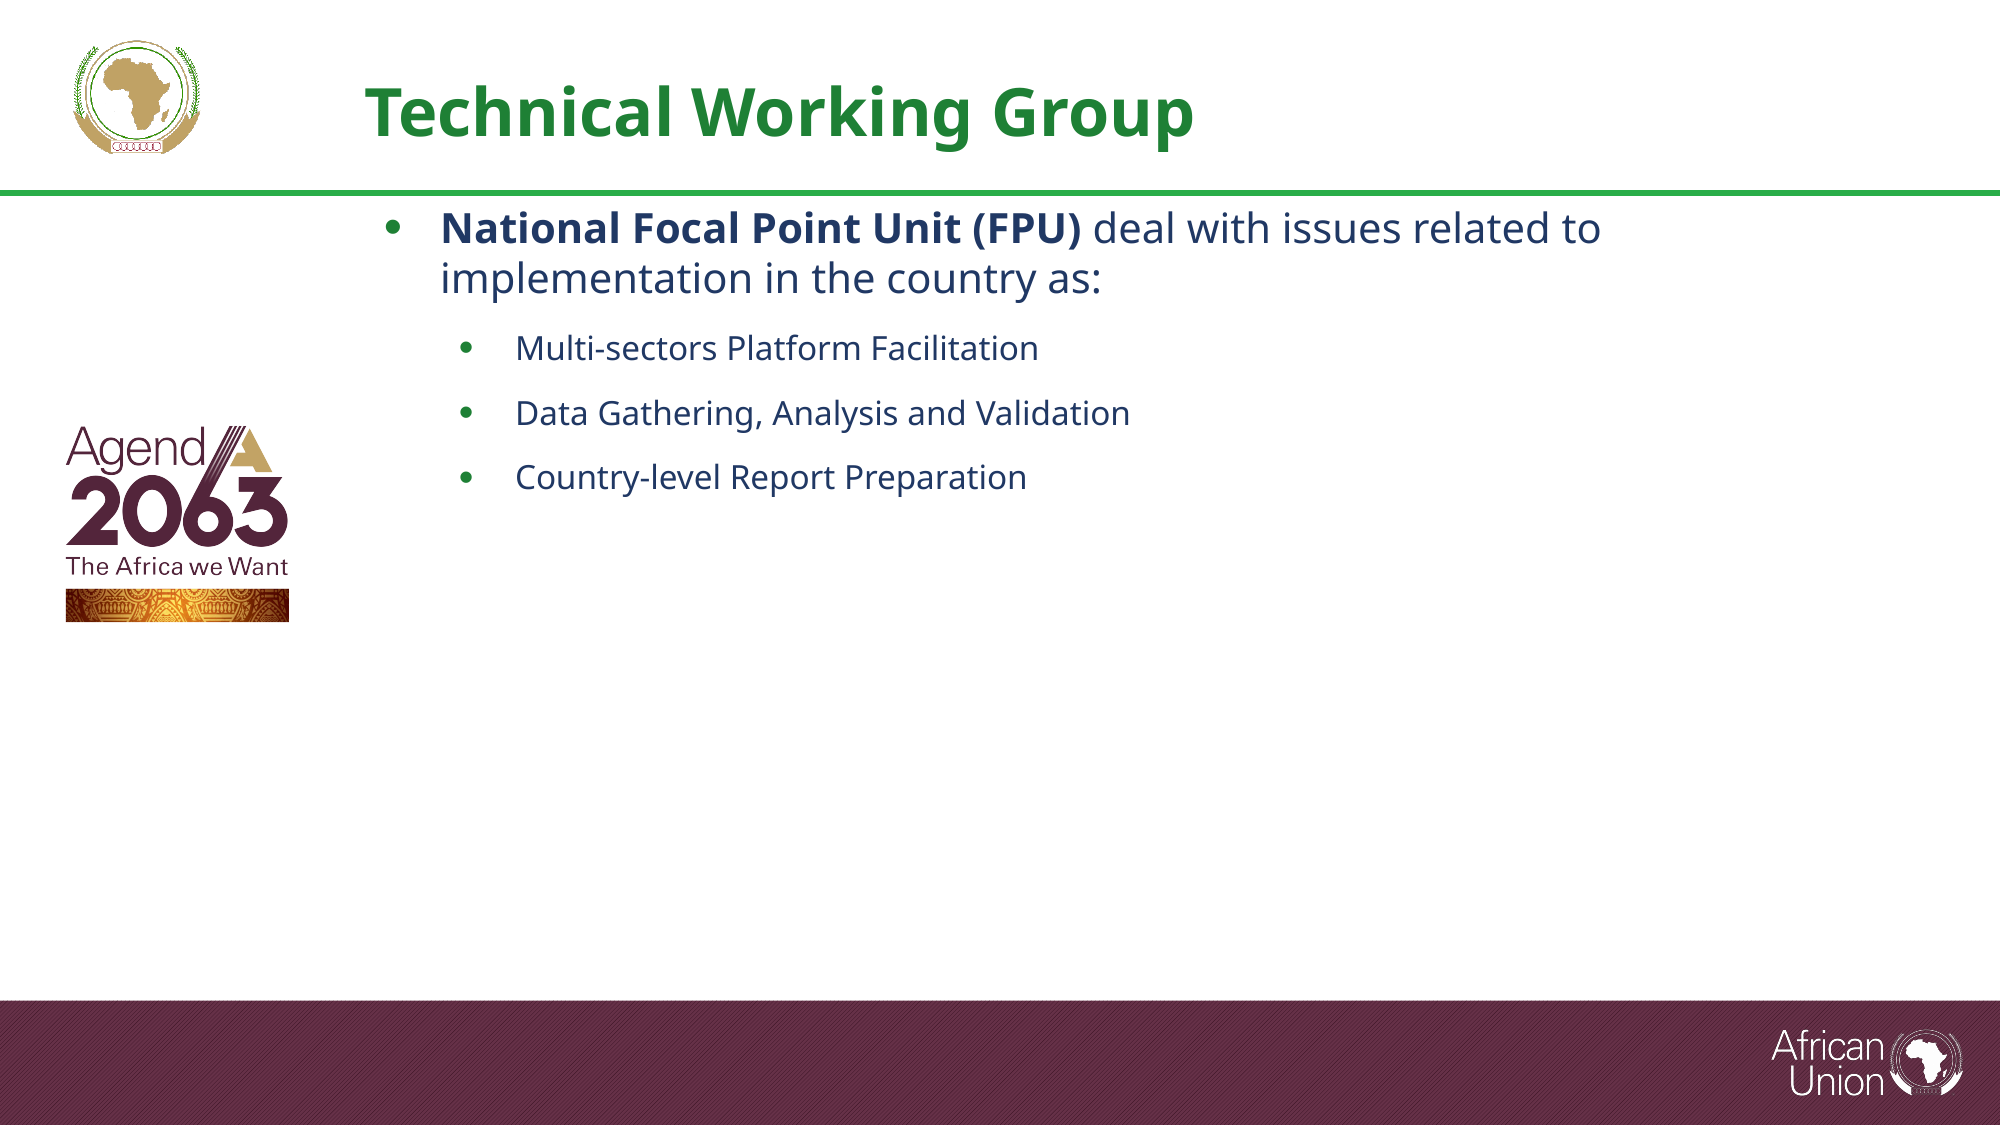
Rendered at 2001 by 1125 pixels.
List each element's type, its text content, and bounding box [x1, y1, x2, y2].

picture [56, 420, 299, 650]
text_box [0, 1000, 1734, 1125]
text_box Technical Working Group [349, 62, 1880, 158]
list National Focal Point Unit (FPU) deal with issues related to implementation in the country as: Multi-sectors Platform Facilitation Data Gathering, Analysis and Validation Country-level Report Preparation [349, 196, 1914, 978]
picture [71, 38, 202, 156]
picture [1734, 1000, 2000, 1125]
